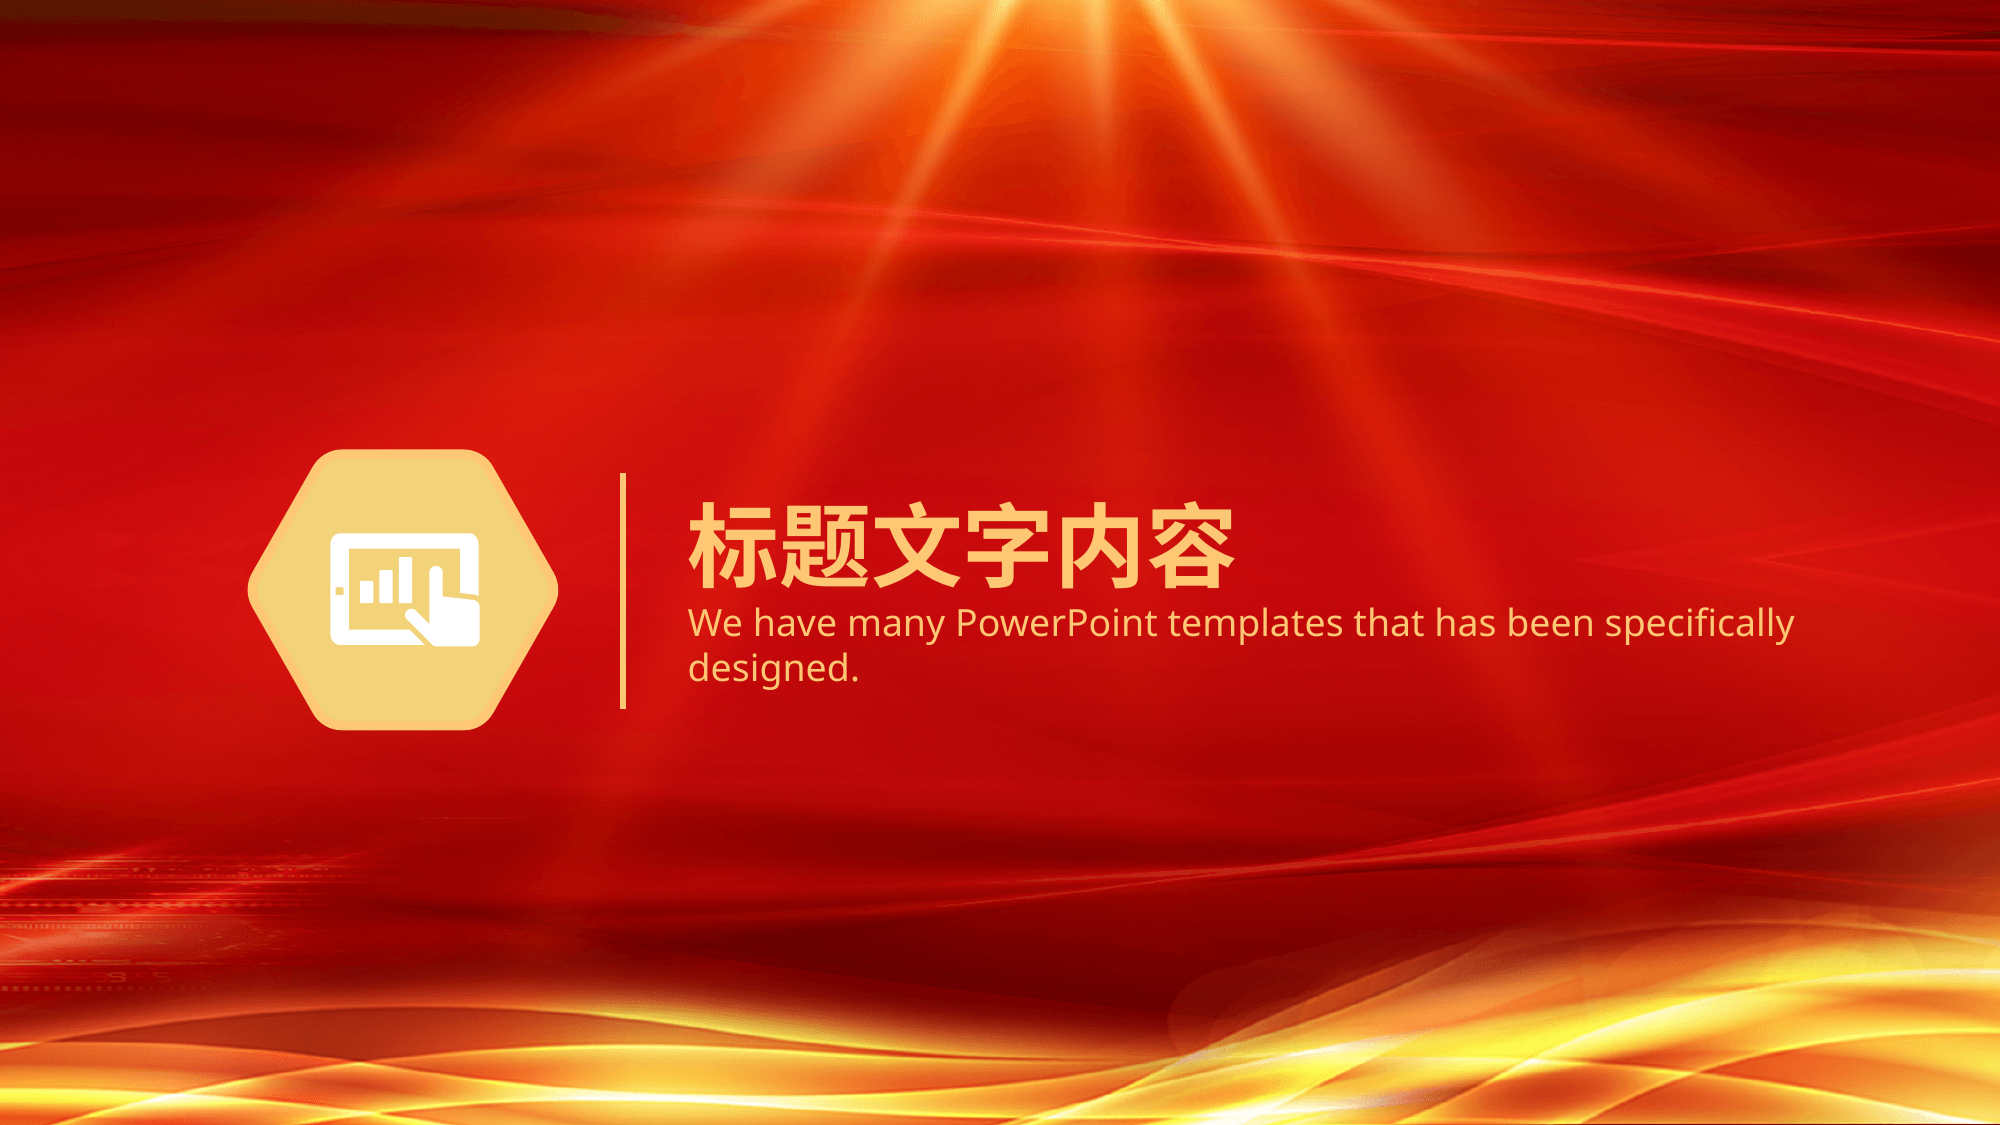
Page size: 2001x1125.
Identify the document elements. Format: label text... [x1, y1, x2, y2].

text_box [405, 565, 480, 647]
text_box 标题文字内容 We have many PowerPoint templates that has been specifically designed. [687, 488, 1826, 689]
text_box [330, 533, 479, 645]
picture [0, 0, 2000, 1125]
text_box [252, 454, 554, 726]
